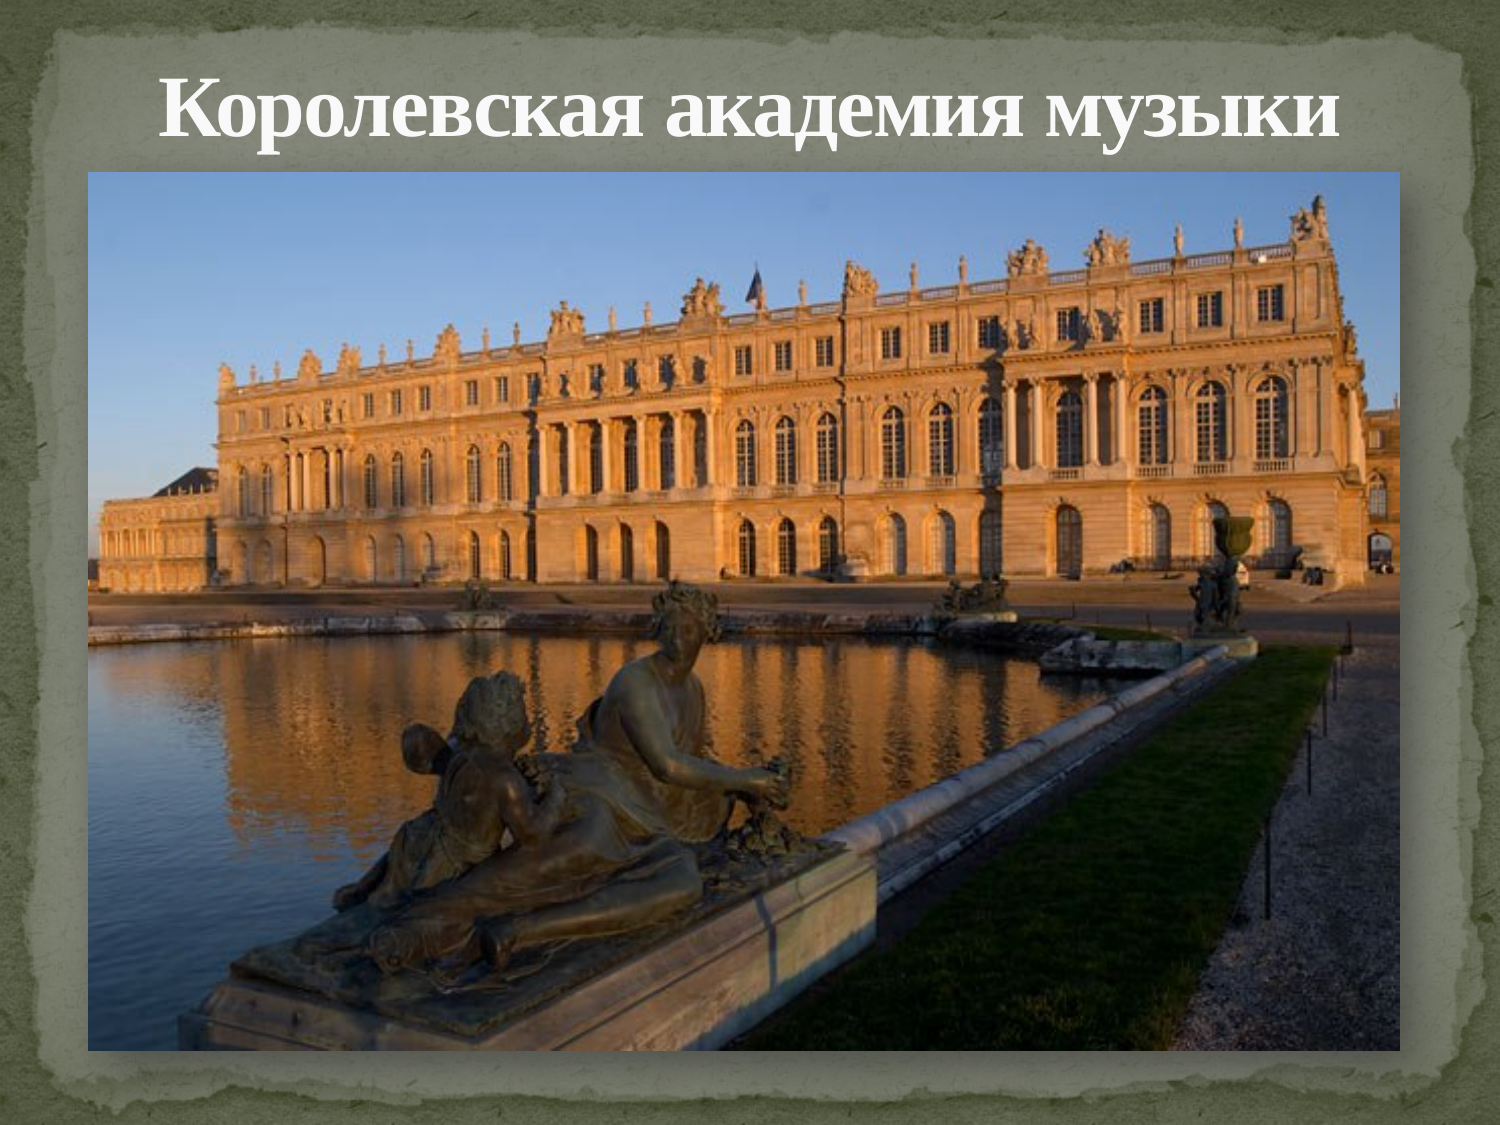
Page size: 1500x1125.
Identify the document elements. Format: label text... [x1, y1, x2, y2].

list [91, 175, 1398, 1048]
title Королевская академия музыки [74, 24, 1425, 161]
